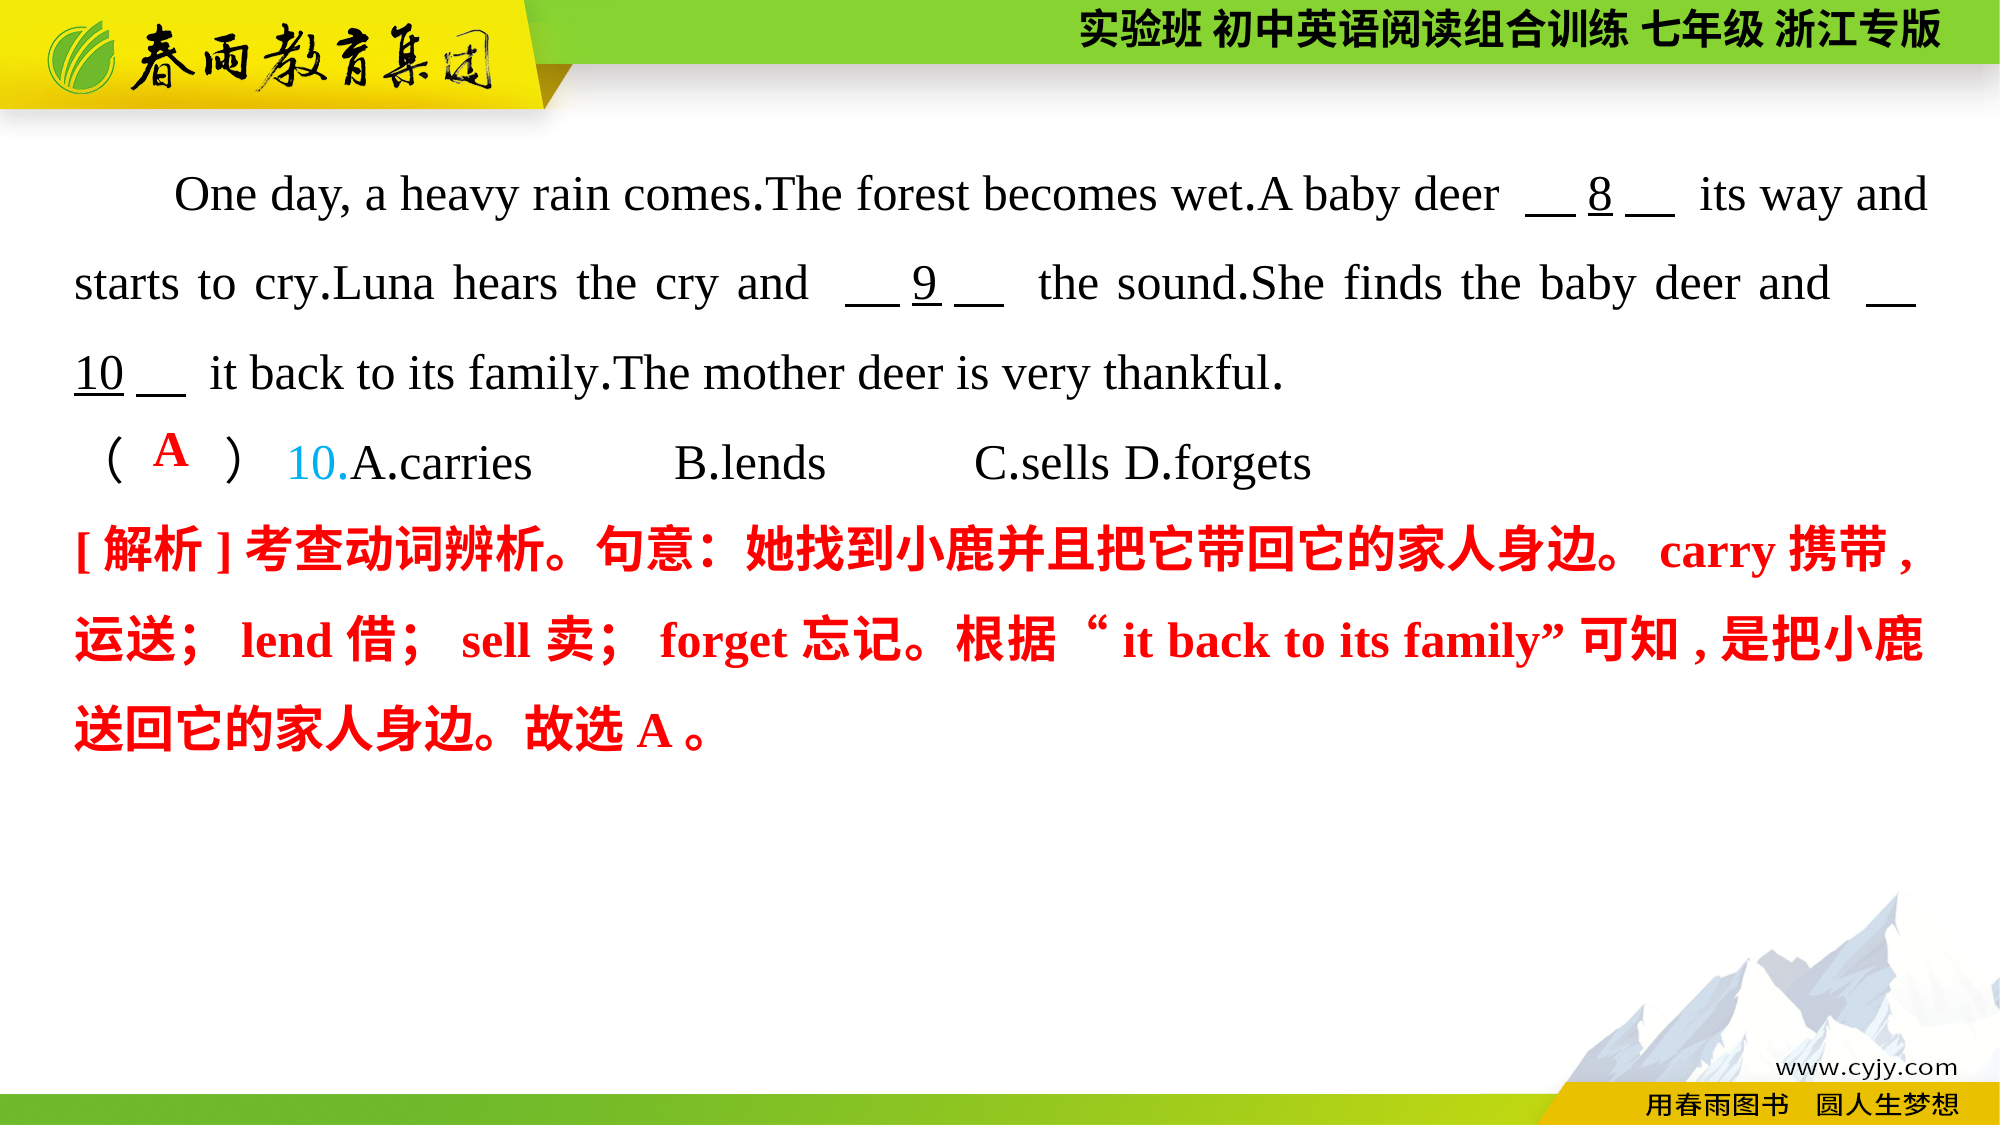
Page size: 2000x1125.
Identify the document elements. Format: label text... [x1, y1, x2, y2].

list One day, a heavy rain comes.The forest becomes wet.A baby deer 8 its way and starts to cry.Luna hears the cry and 9 the sound.She finds the baby deer and 10 it back to its family.The mother deer is very thankful. （ ）10.A.carries B.lends C.sells D.forgets [59, 122, 1944, 502]
picture [0, 0, 2000, 1125]
text_box A [138, 408, 204, 479]
text_box [解析]考查动词辨析。句意：她找到小鹿并且把它带回它的家人身边。carry携带,运送；lend借；sell卖；forget忘记。根据“it back to its family”可知,是把小鹿送回它的家人身边。故选A。 [59, 479, 1940, 765]
